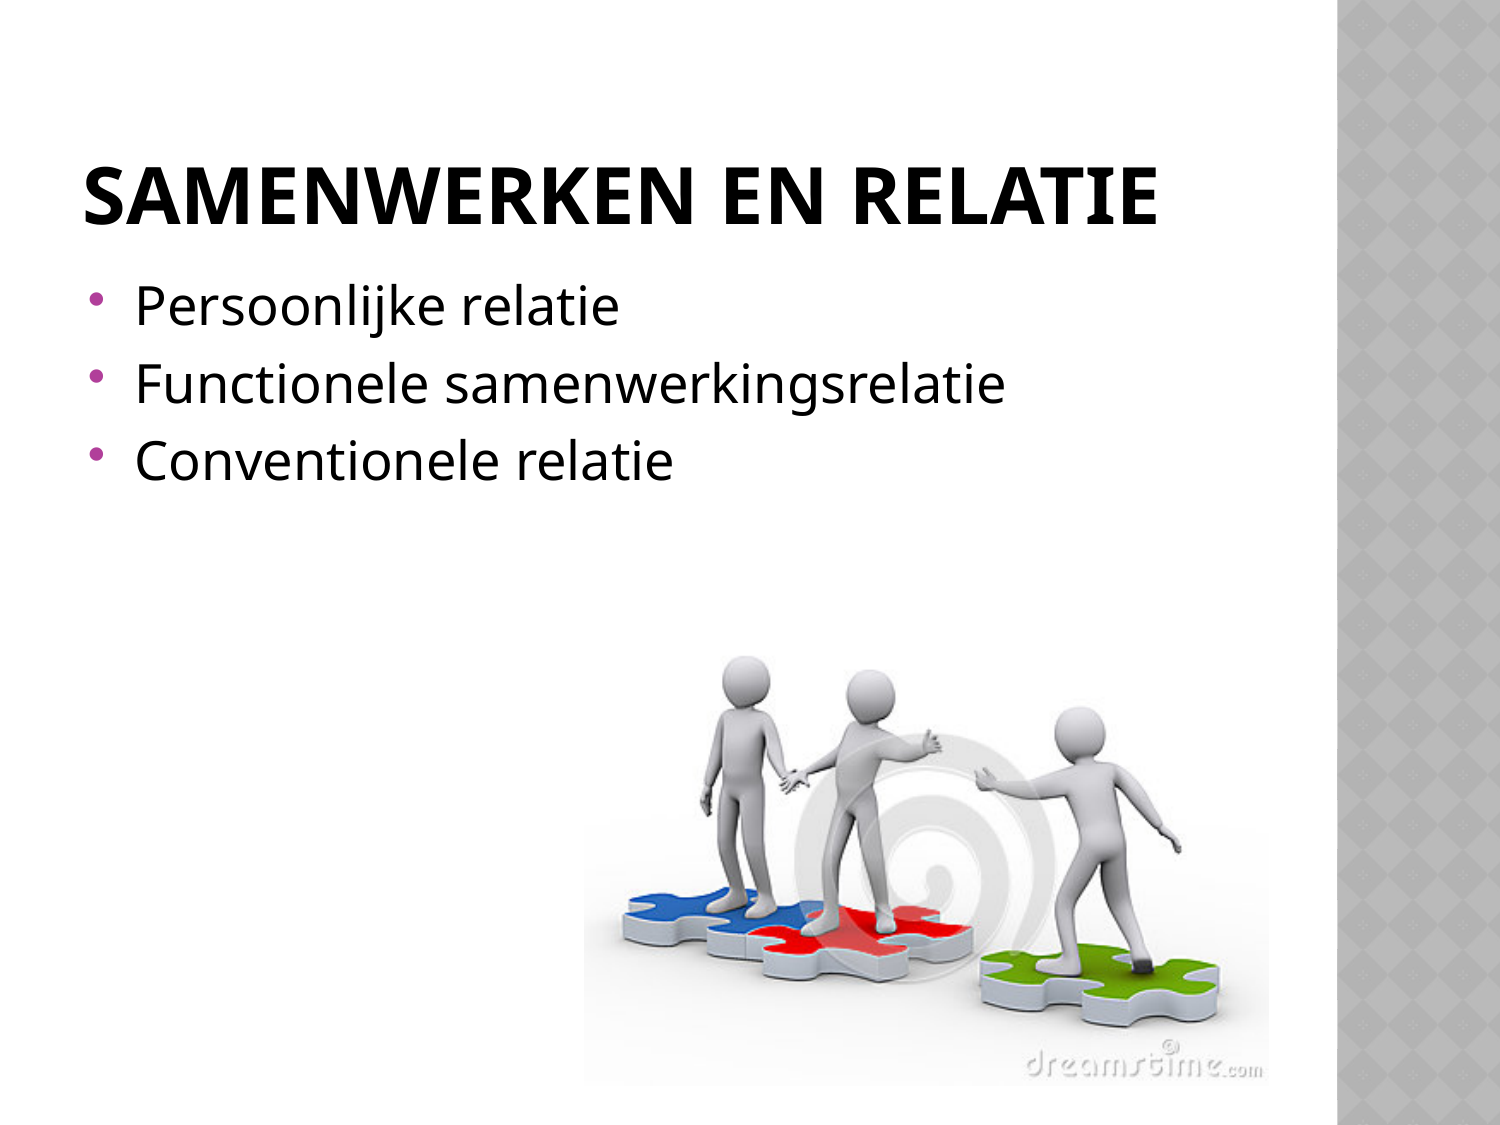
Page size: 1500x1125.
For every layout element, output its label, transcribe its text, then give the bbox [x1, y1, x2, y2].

title Samenwerken en relatie [75, 52, 1263, 240]
list Persoonlijke relatie Functionele samenwerkingsrelatie Conventionele relatie [75, 264, 1263, 1059]
picture [584, 628, 1270, 1087]
